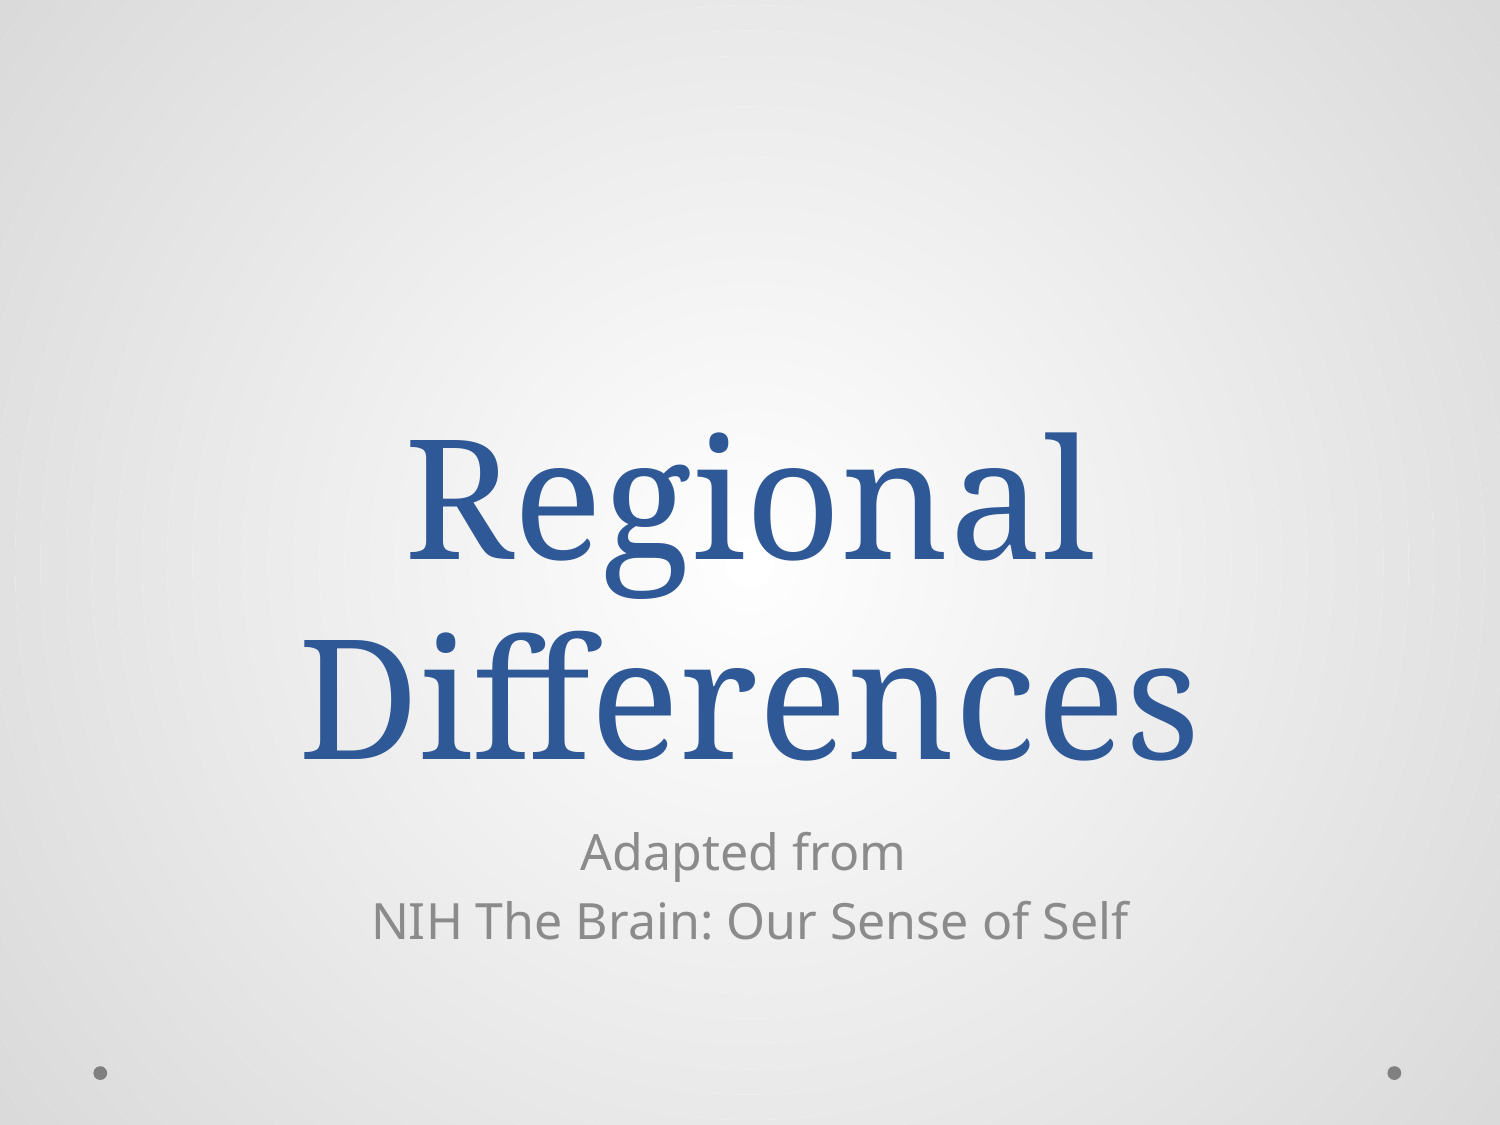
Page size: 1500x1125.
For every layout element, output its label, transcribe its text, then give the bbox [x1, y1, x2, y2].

title Regional Differences [112, 99, 1388, 800]
subtitle Adapted from NIH The Brain: Our Sense of Self [225, 812, 1275, 1013]
